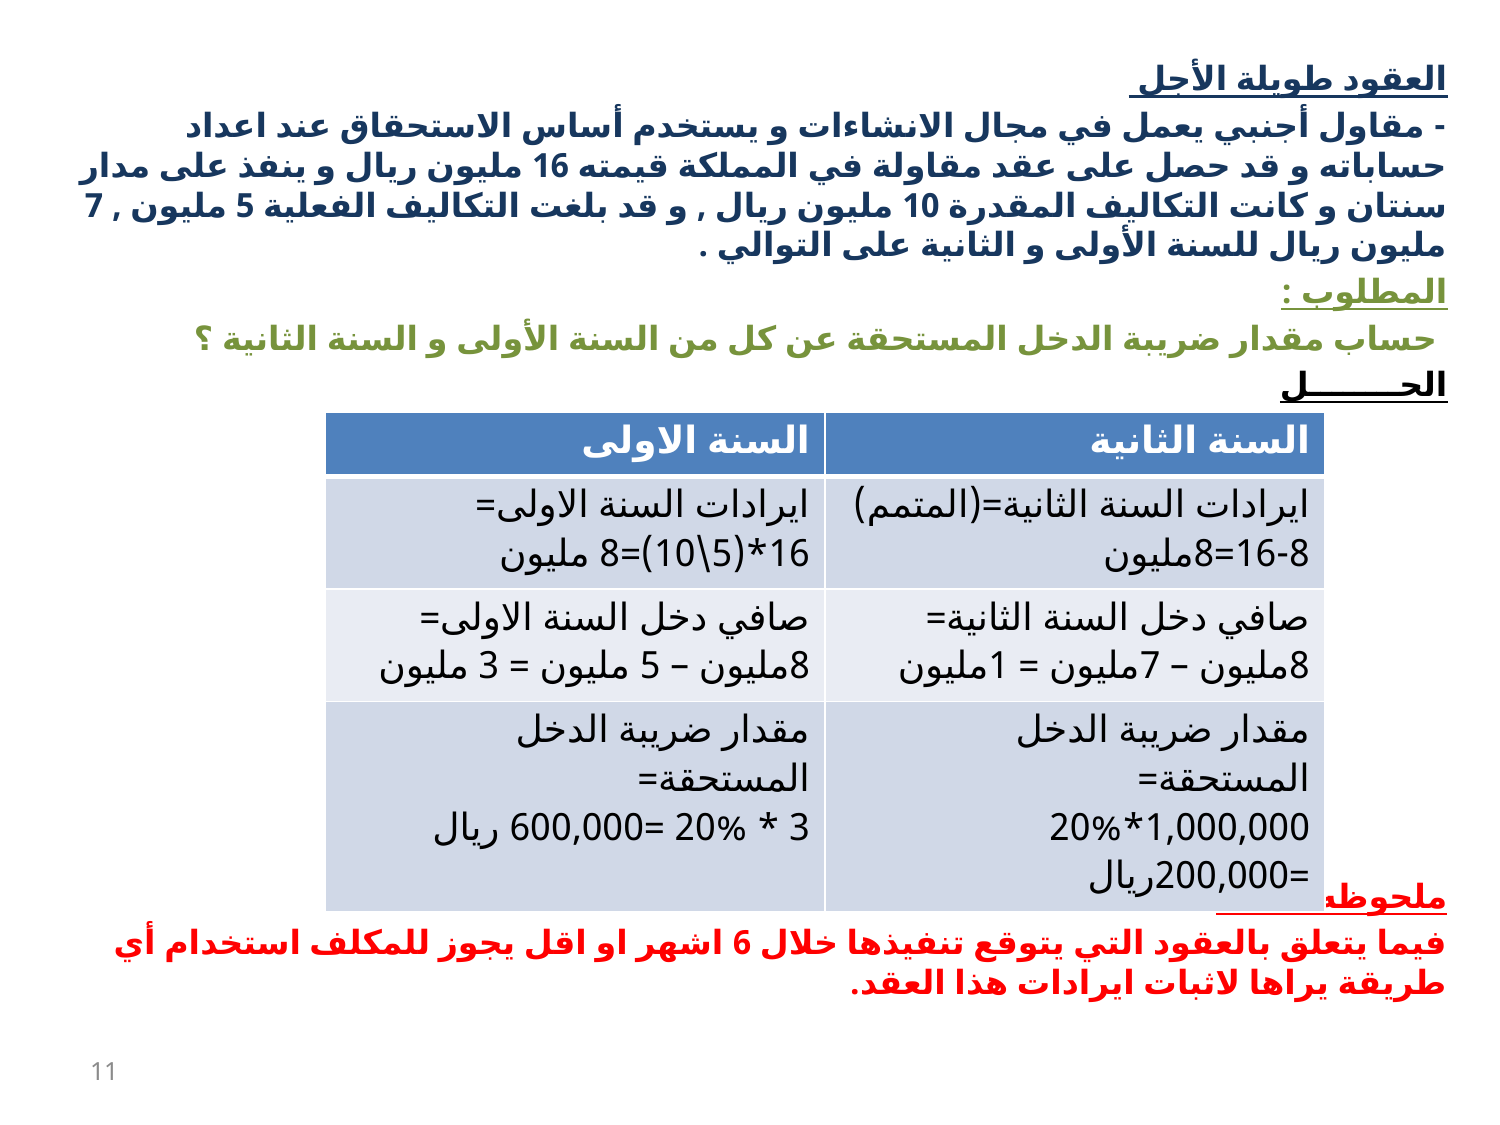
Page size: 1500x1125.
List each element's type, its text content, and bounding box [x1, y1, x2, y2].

table_cell مقدار ضريبة الدخل المستحقة= 1,000,000*20% =200,000ريال [826, 702, 1324, 911]
table_header السنة الاولى [326, 413, 824, 474]
table_cell ايرادات السنة الثانية=(المتمم) 16-8=8مليون [826, 479, 1324, 588]
table_cell مقدار ضريبة الدخل المستحقة= 3 * 20% =600,000 ريال [326, 702, 824, 911]
table_cell صافي دخل السنة الاولى= 8مليون – 5 مليون = 3 مليون [326, 590, 824, 701]
subtitle العقود طويلة الأجل - مقاول أجنبي يعمل في مجال الانشاءات و يستخدم أساس الاستحقاق عند اعداد حساباته و قد حصل على عقد مقاولة في المملكة قيمته 16 مليون ريال و ينفذ على مدار سنتان و كانت التكاليف المقدرة 10 مليون ريال , و قد بلغت التكاليف الفعلية 5 مليون , 7 مليون ريال للسنة الأولى و الثانية على التوالي . المطلوب : حساب مقدار ضريبة الدخل المستحقة عن كل من السنة الأولى و السنة الثانية ؟ الحــــــــل ملحوظه هامة/ فيما يتعلق بالعقود التي يتوقع تنفيذها خلال 6 اشهر او اقل يجوز للمكلف استخدام أي طريقة يراها لاثبات ايرادات هذا العقد. [50, 50, 1463, 1075]
slide_number 11 [75, 1042, 425, 1103]
table_header السنة الثانية [826, 413, 1324, 474]
table_cell صافي دخل السنة الثانية= 8مليون – 7مليون = 1مليون [826, 590, 1324, 701]
table_cell ايرادات السنة الاولى= 16*(5\10)=8 مليون [326, 479, 824, 588]
